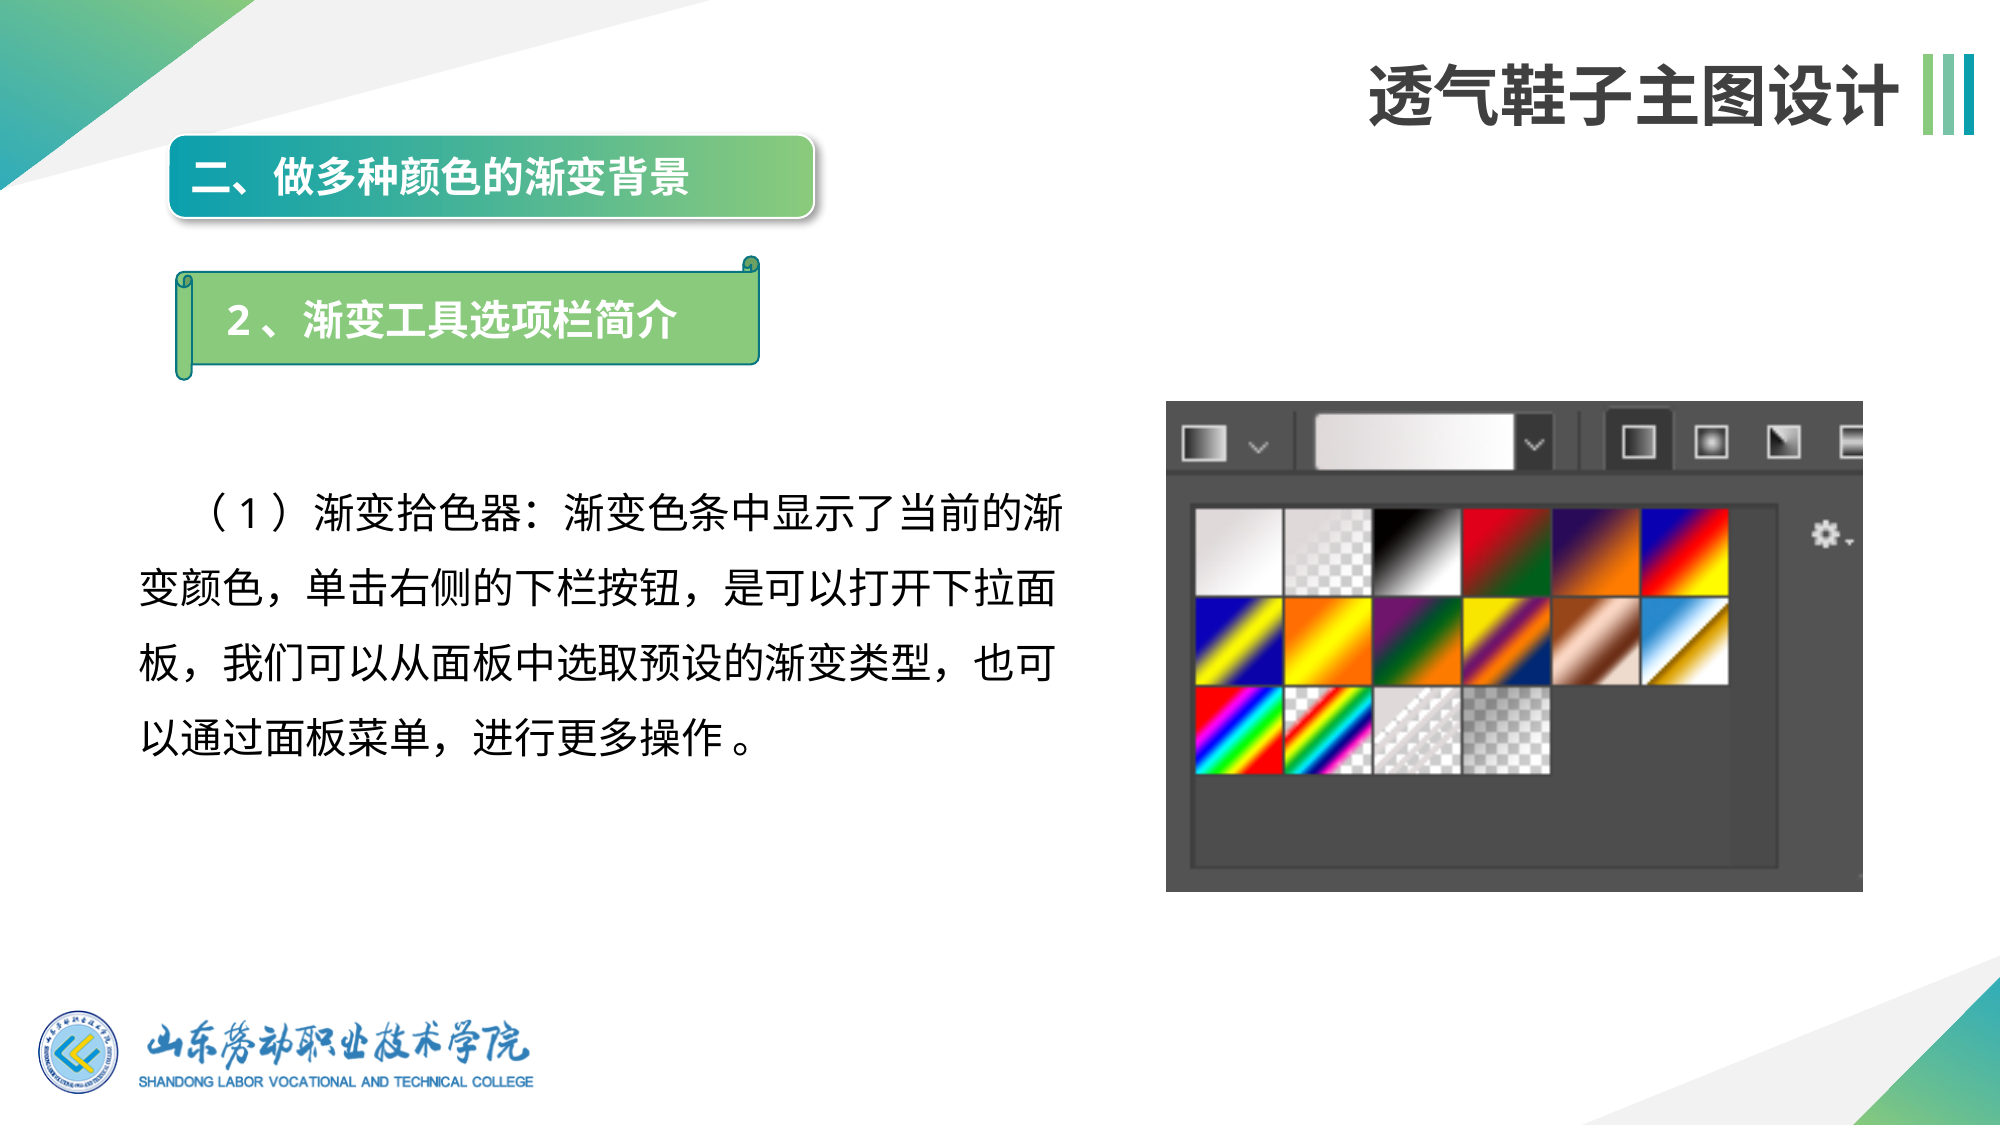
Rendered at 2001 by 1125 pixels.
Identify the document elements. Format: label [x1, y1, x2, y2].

picture [1166, 401, 1863, 892]
text_box [0, 0, 2000, 1125]
picture [38, 1010, 550, 1094]
text_box [91, 134, 1352, 218]
text_box [1928, 54, 1969, 136]
